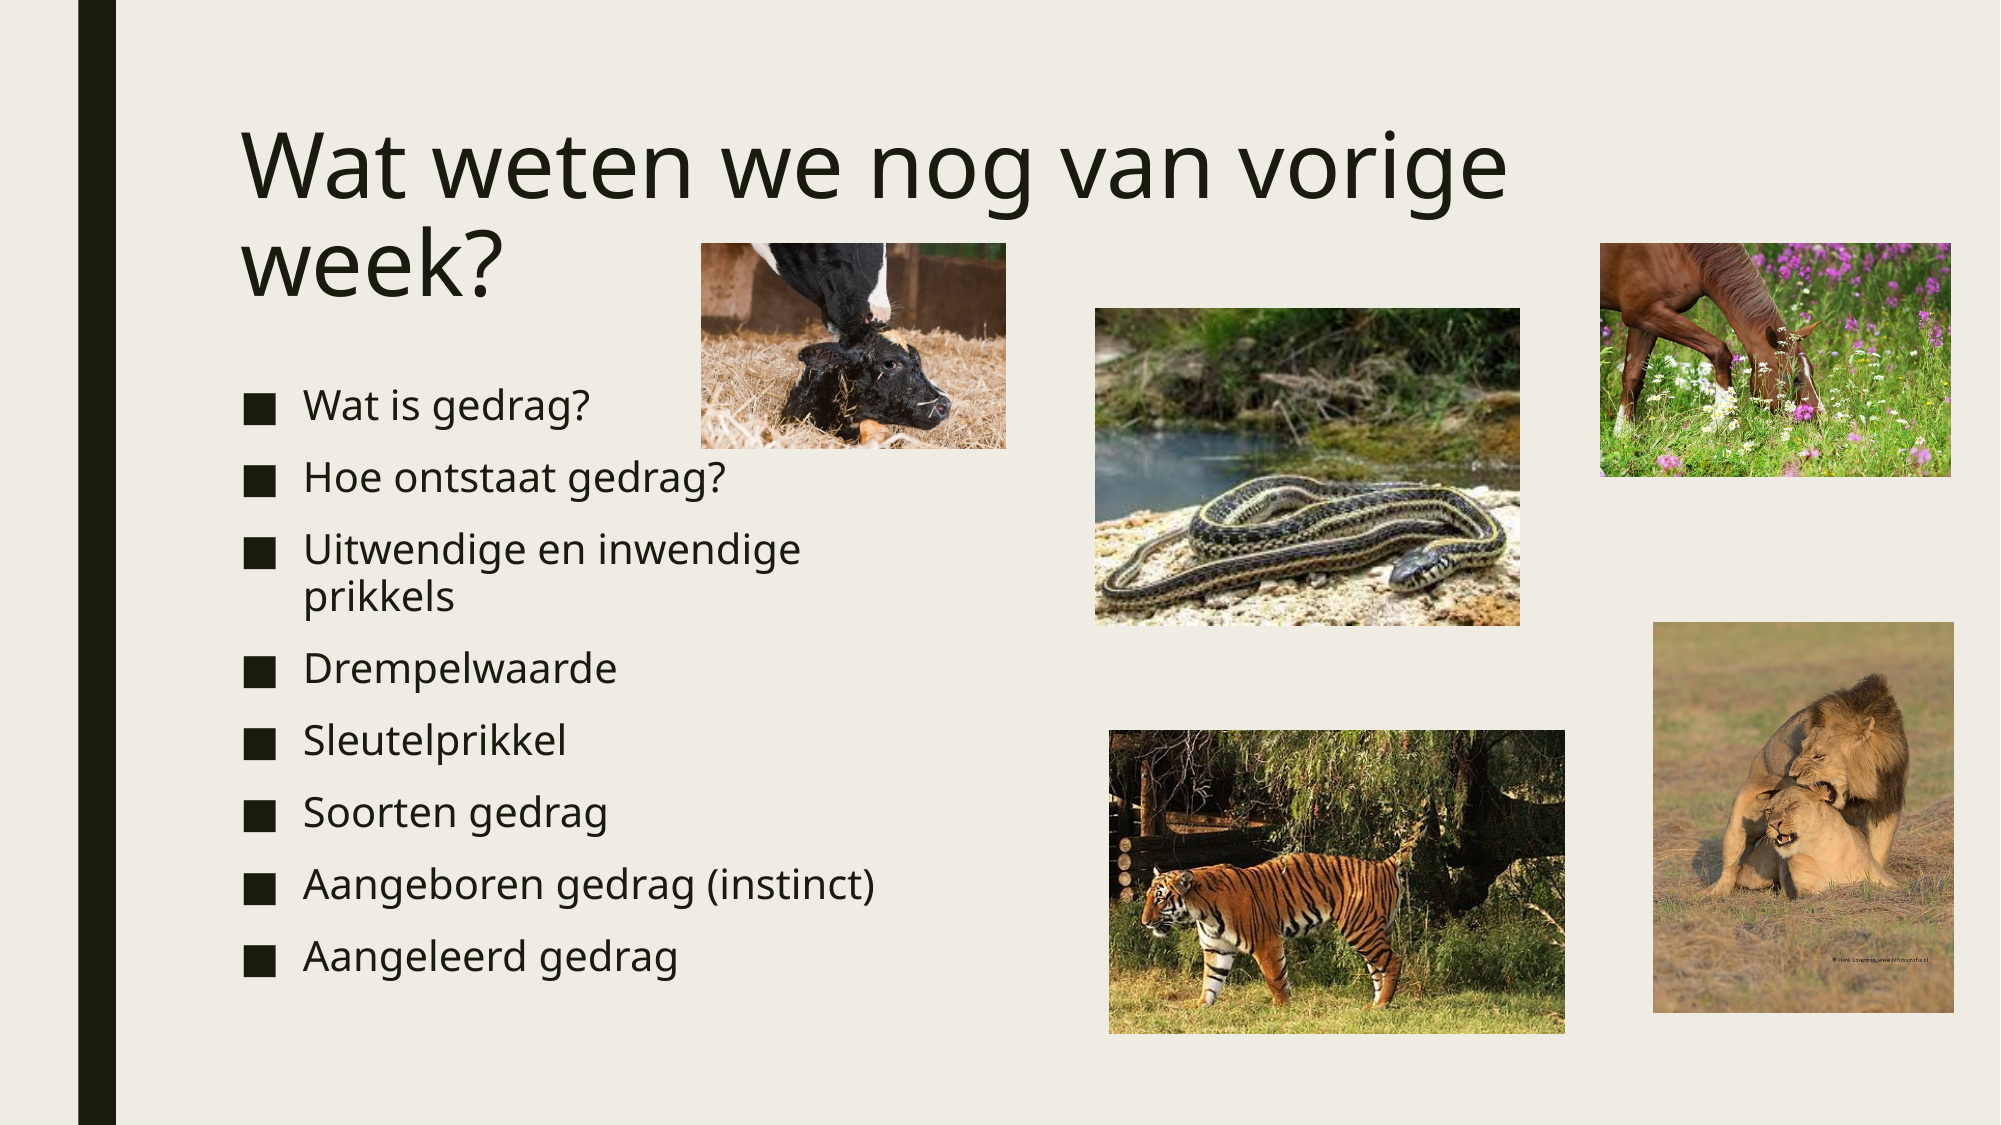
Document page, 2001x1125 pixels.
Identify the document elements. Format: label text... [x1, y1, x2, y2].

picture [701, 243, 1006, 449]
picture [1095, 308, 1520, 626]
picture [1653, 622, 1954, 1013]
picture [1109, 730, 1565, 1034]
title Wat weten we nog van vorige week? [225, 112, 1800, 357]
picture [1600, 243, 1951, 477]
list Wat is gedrag? Hoe ontstaat gedrag? Uitwendige en inwendige prikkels Drempelwaarde Sleutelprikkel Soorten gedrag Aangeboren gedrag (instinct) Aangeleerd gedrag [225, 375, 925, 963]
